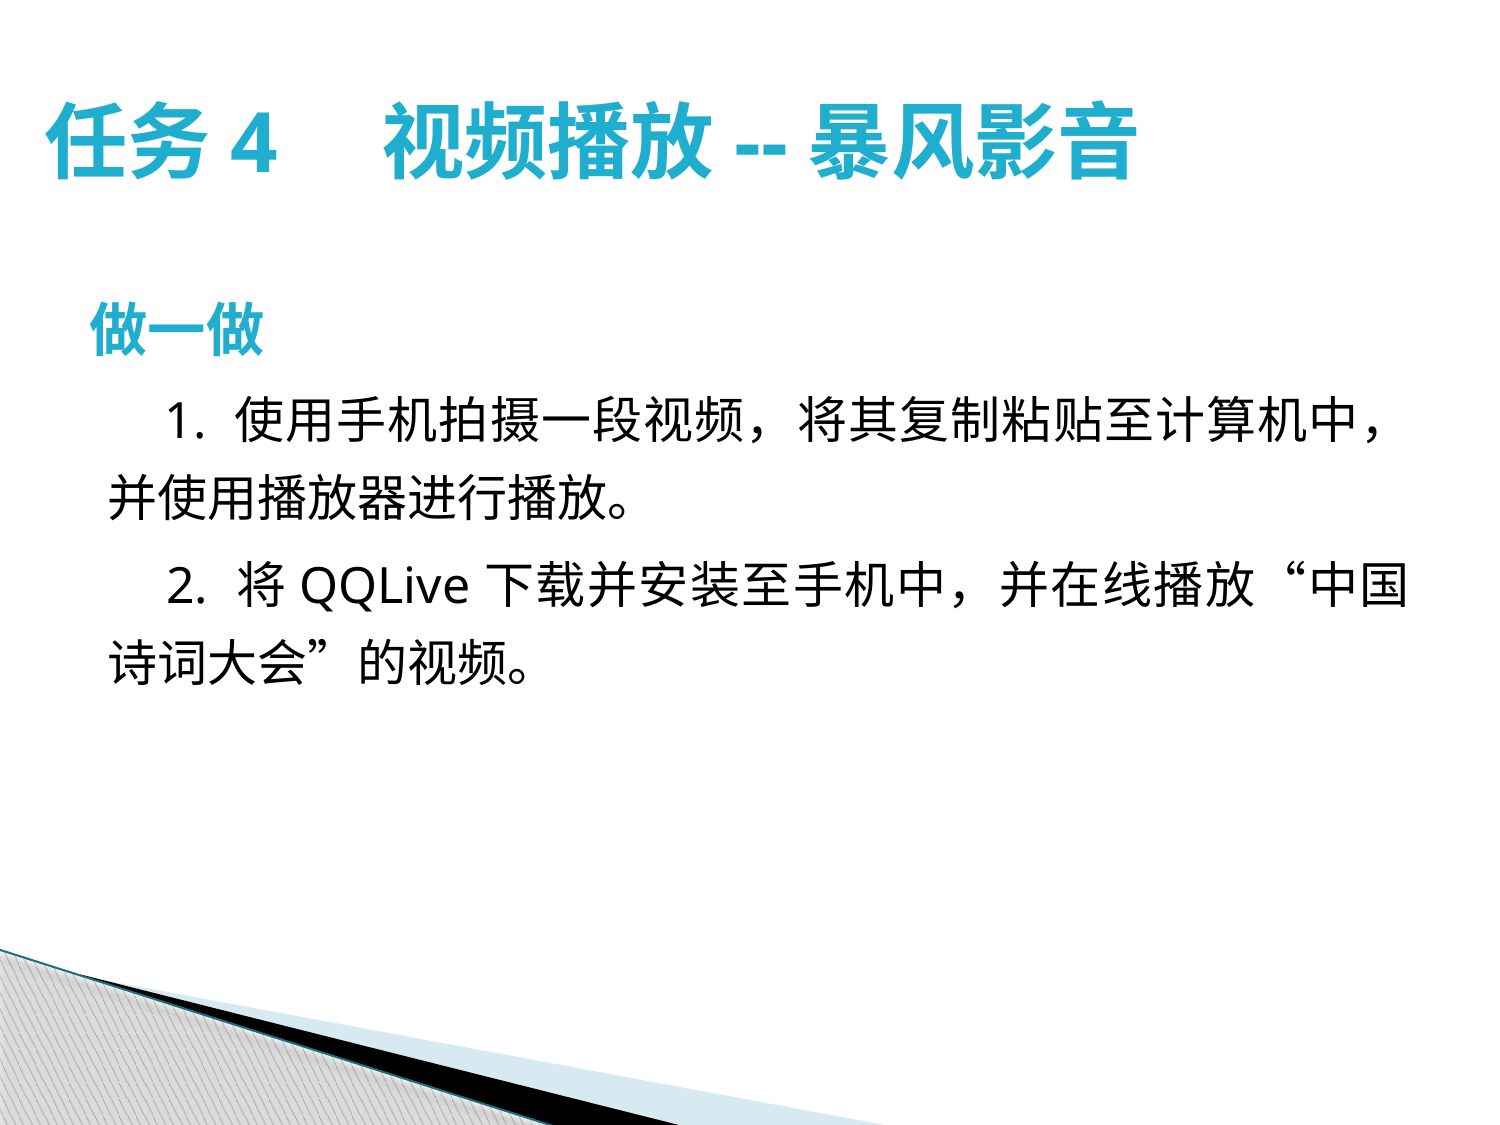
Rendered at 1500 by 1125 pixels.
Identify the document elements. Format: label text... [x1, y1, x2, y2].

list 做一做 1. 使用手机拍摄一段视频，将其复制粘贴至计算机中，并使用播放器进行播放。 2. 将QQLive下载并安装至手机中，并在线播放“中国诗词大会”的视频。 [75, 243, 1425, 1012]
title 任务4 视频播放--暴风影音 [29, 45, 1500, 233]
